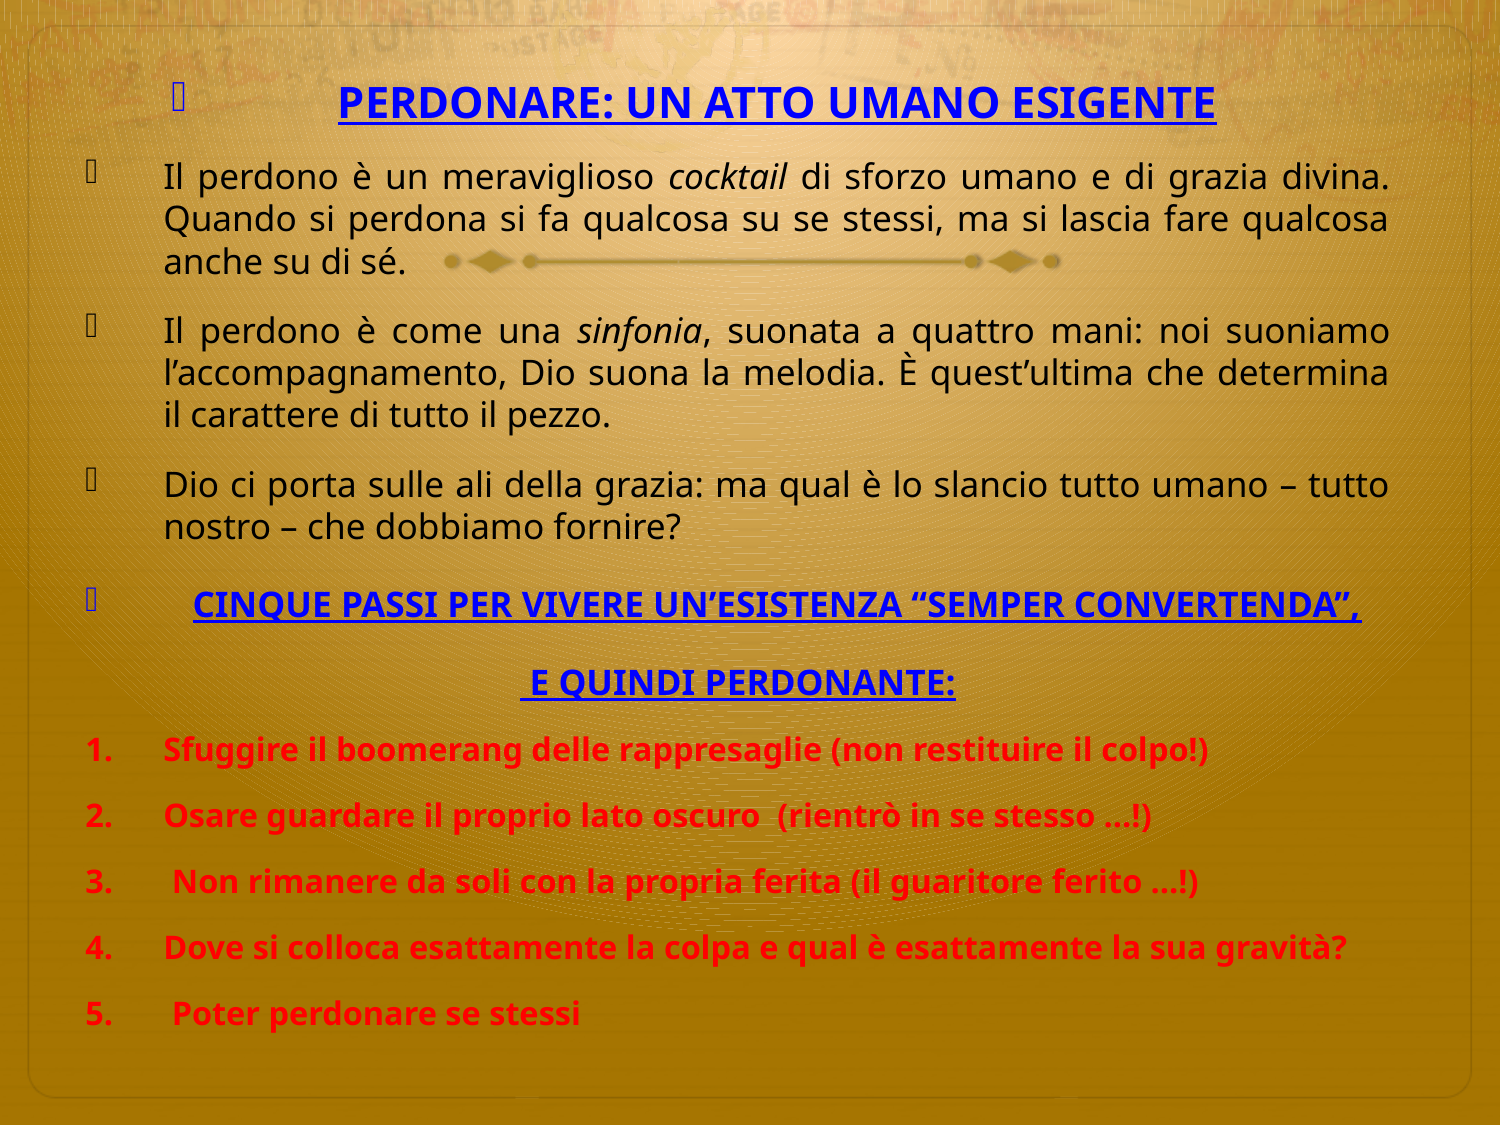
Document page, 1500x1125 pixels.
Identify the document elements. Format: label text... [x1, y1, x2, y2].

list Perdonare: un atto umano esigente Il perdono è un meraviglioso cocktail di sforzo umano e di grazia divina. Quando si perdona si fa qualcosa su se stessi, ma si lascia fare qualcosa anche su di sé. Il perdono è come una sinfonia, suonata a quattro mani: noi suoniamo l’accompagnamento, Dio suona la melodia. È quest’ultima che determina il carattere di tutto il pezzo. Dio ci porta sulle ali della grazia: ma qual è lo slancio tutto umano – tutto nostro – che dobbiamo fornire? Cinque passi per vivere un’esistenza “semper convertenda”, e quindi perdonante: Sfuggire il boomerang delle rappresaglie (non restituire il colpo!) Osare guardare il proprio lato oscuro (rientrò in se stesso …!) Non rimanere da soli con la propria ferita (il guaritore ferito …!) Dove si colloca esattamente la colpa e qual è esattamente la sua gravità? Poter perdonare se stessi [70, 67, 1407, 1045]
picture [0, 0, 1500, 1125]
